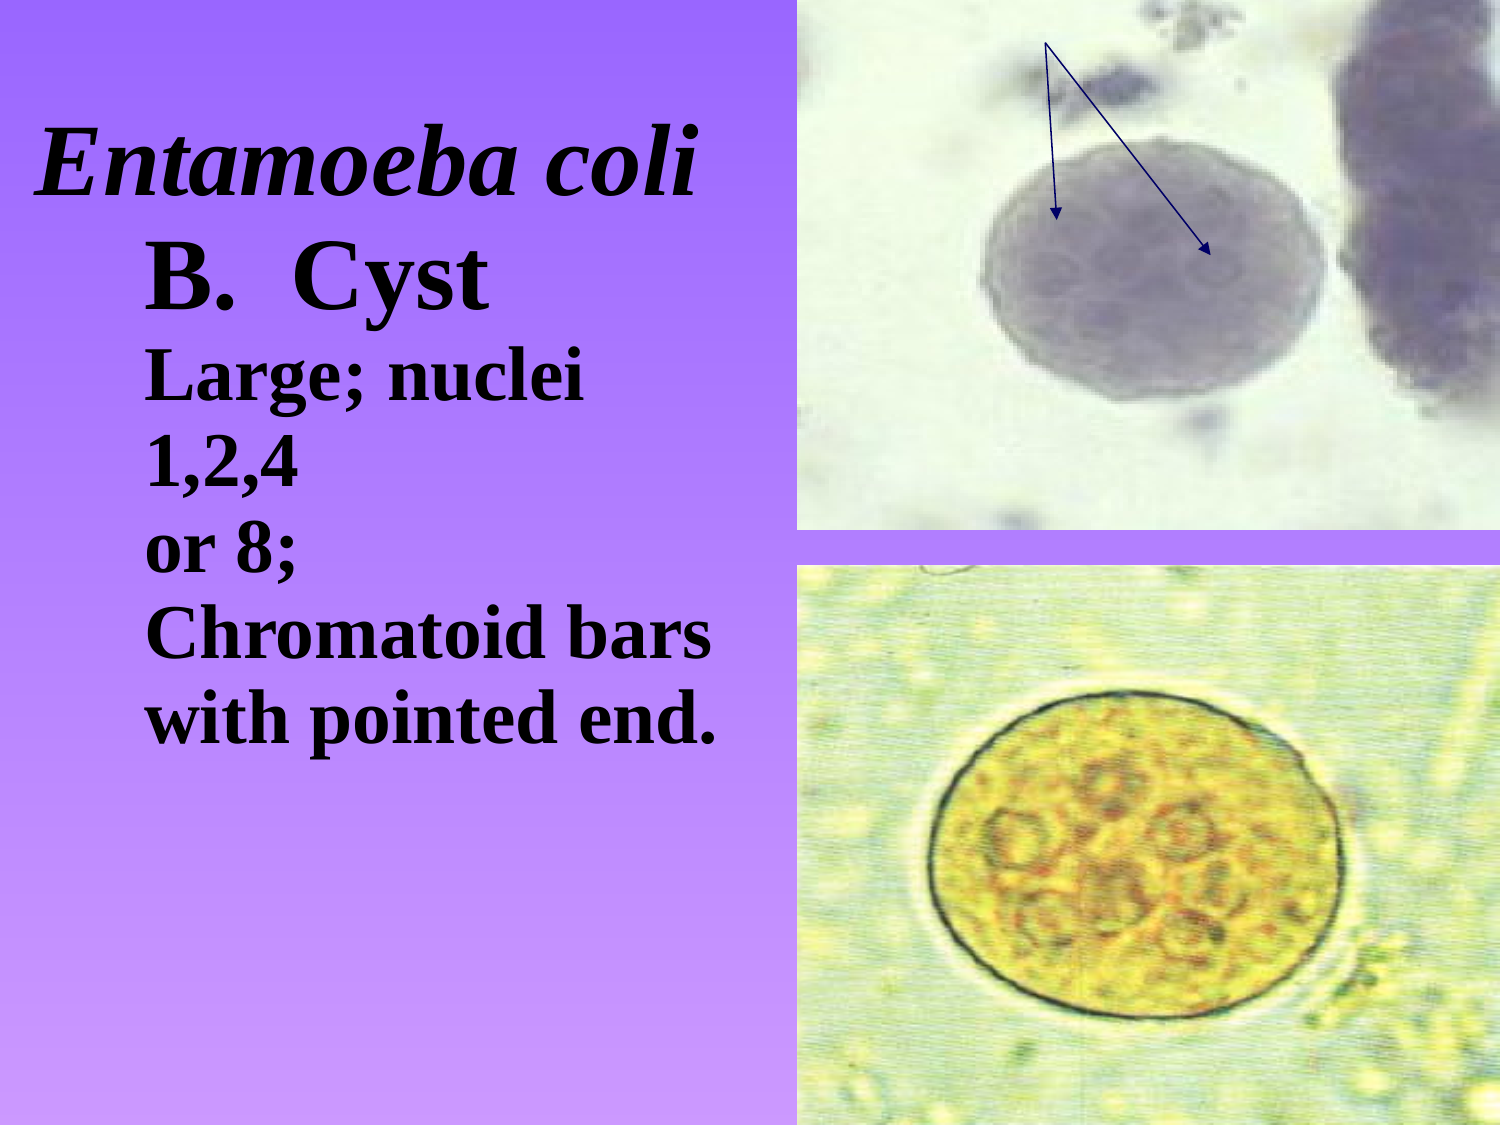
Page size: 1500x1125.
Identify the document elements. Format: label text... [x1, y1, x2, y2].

picture [796, 0, 1500, 530]
title Entamoeba coli B. Cyst Large; nuclei 1,2,4 or 8; Chromatoid bars with pointed end. [0, 90, 768, 913]
picture [796, 565, 1500, 1125]
